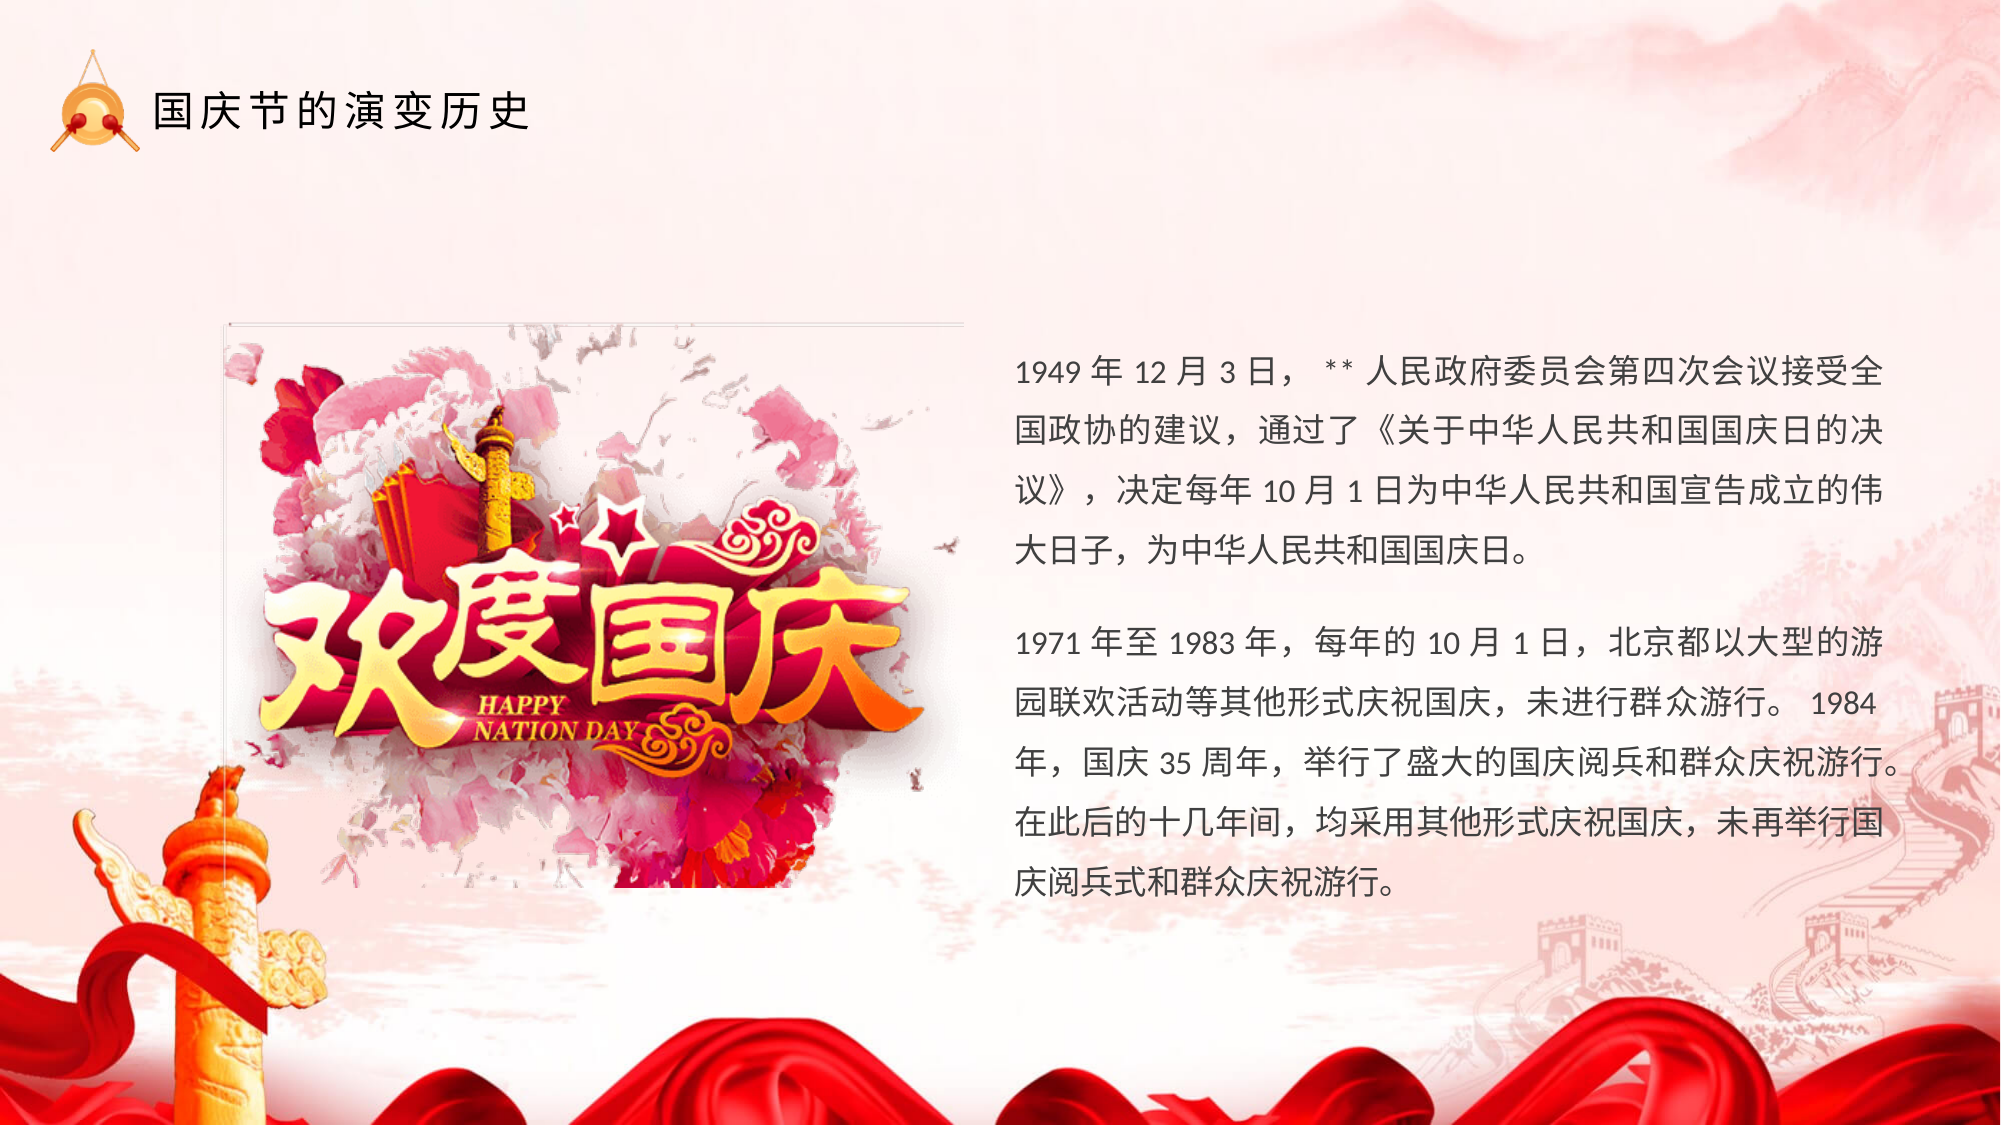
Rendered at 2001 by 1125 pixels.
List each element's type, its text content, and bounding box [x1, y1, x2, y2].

picture [0, 0, 2001, 1125]
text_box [49, 49, 601, 163]
text_box 1971年至1983年，每年的10月1日，北京都以大型的游园联欢活动等其他形式庆祝国庆，未进行群众游行。1984年，国庆35周年，举行了盛大的国庆阅兵和群众庆祝游行。在此后的十几年间，均采用其他形式庆祝国庆，未再举行国庆阅兵式和群众庆祝游行。 [999, 594, 1900, 909]
text_box 1949年12月3日，**人民政府委员会第四次会议接受全国政协的建议，通过了《关于中华人民共和国国庆日的决议》，决定每年10月1日为中华人民共和国宣告成立的伟大日子，为中华人民共和国国庆日。 [999, 322, 1900, 577]
